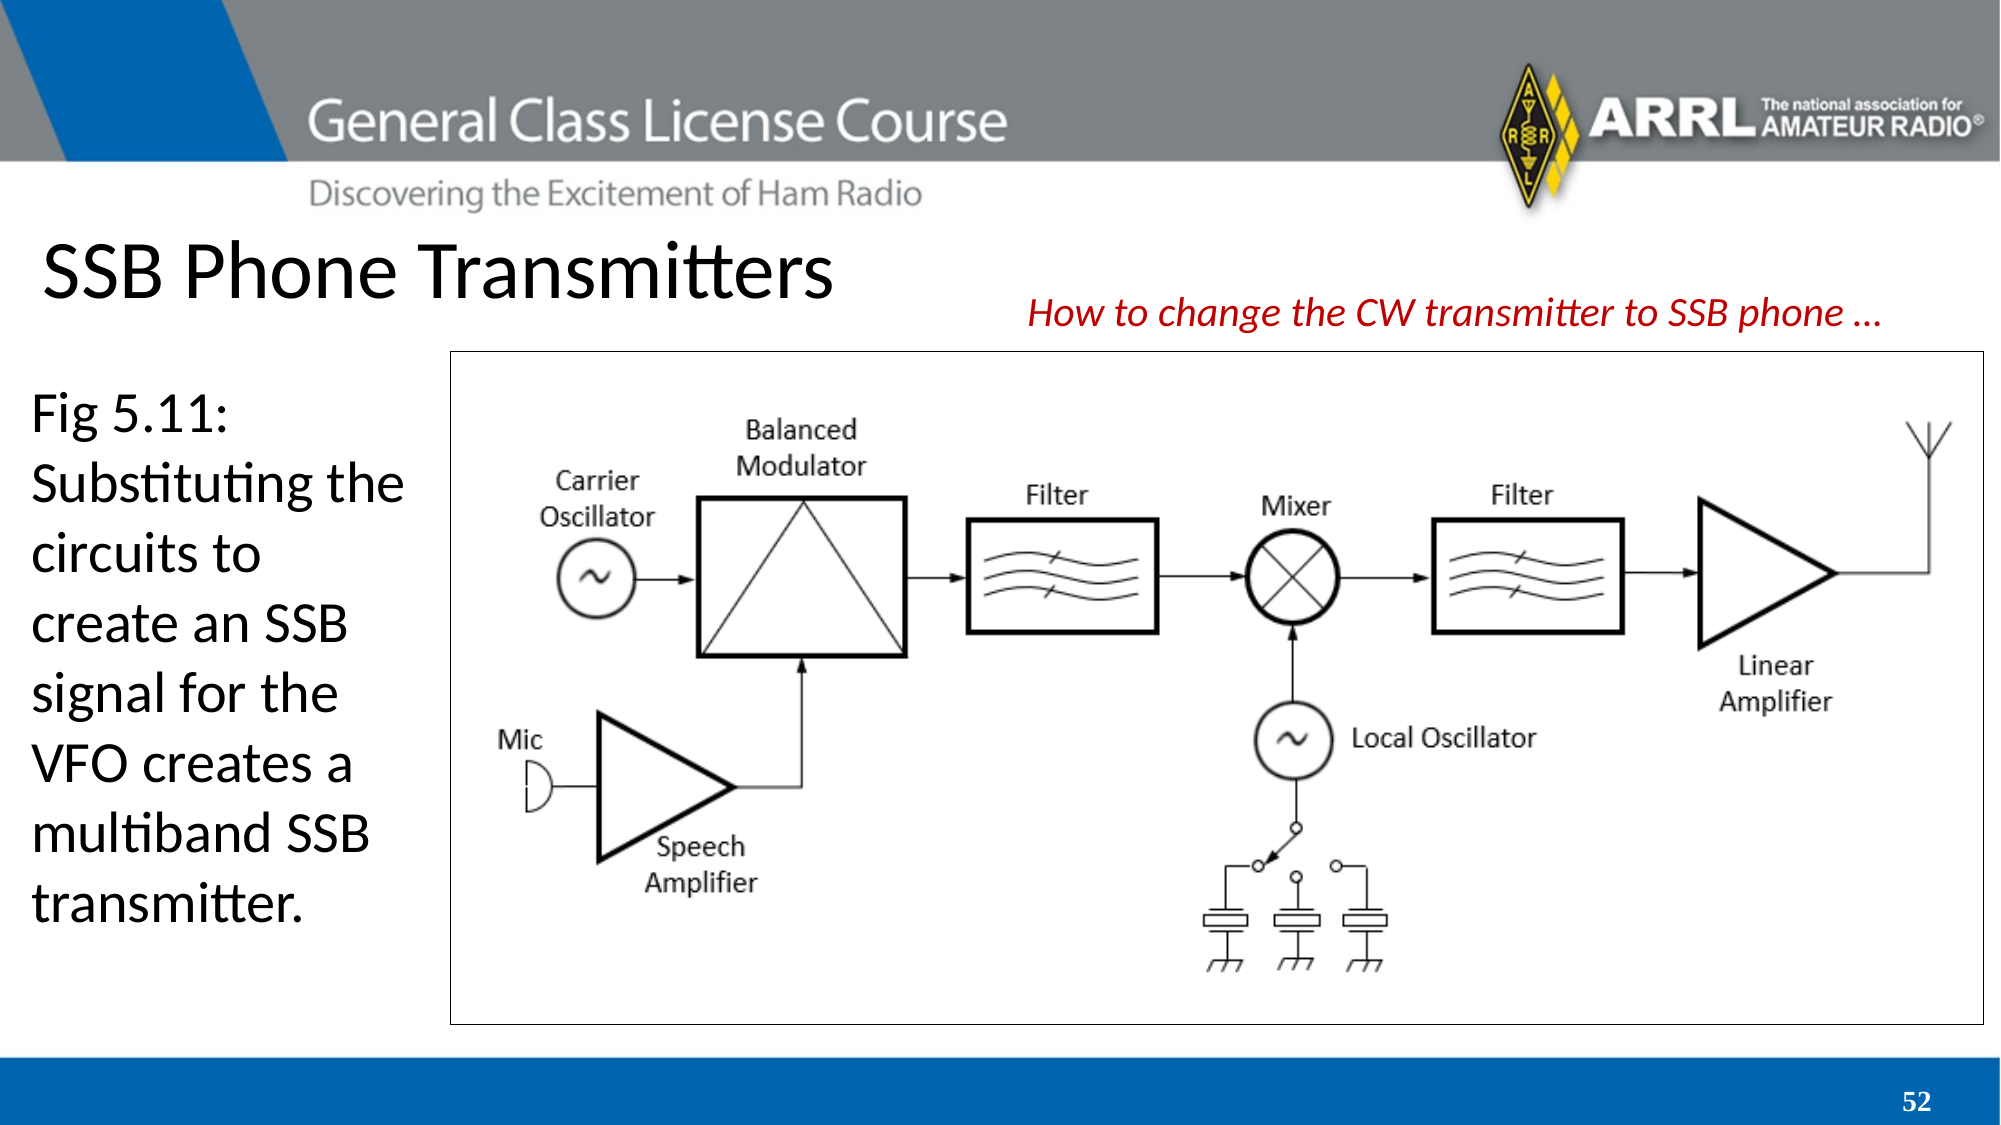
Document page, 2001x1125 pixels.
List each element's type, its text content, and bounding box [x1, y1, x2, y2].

title SSB Phone Transmitters [16, 207, 863, 352]
picture [0, 0, 2001, 1125]
text_box How to change the CW transmitter to SSB phone … [1012, 277, 1922, 343]
text_box Fig 5.11: Substituting the circuits to create an SSB signal for the VFO creates a multiband SSB transmitter. [16, 367, 438, 942]
